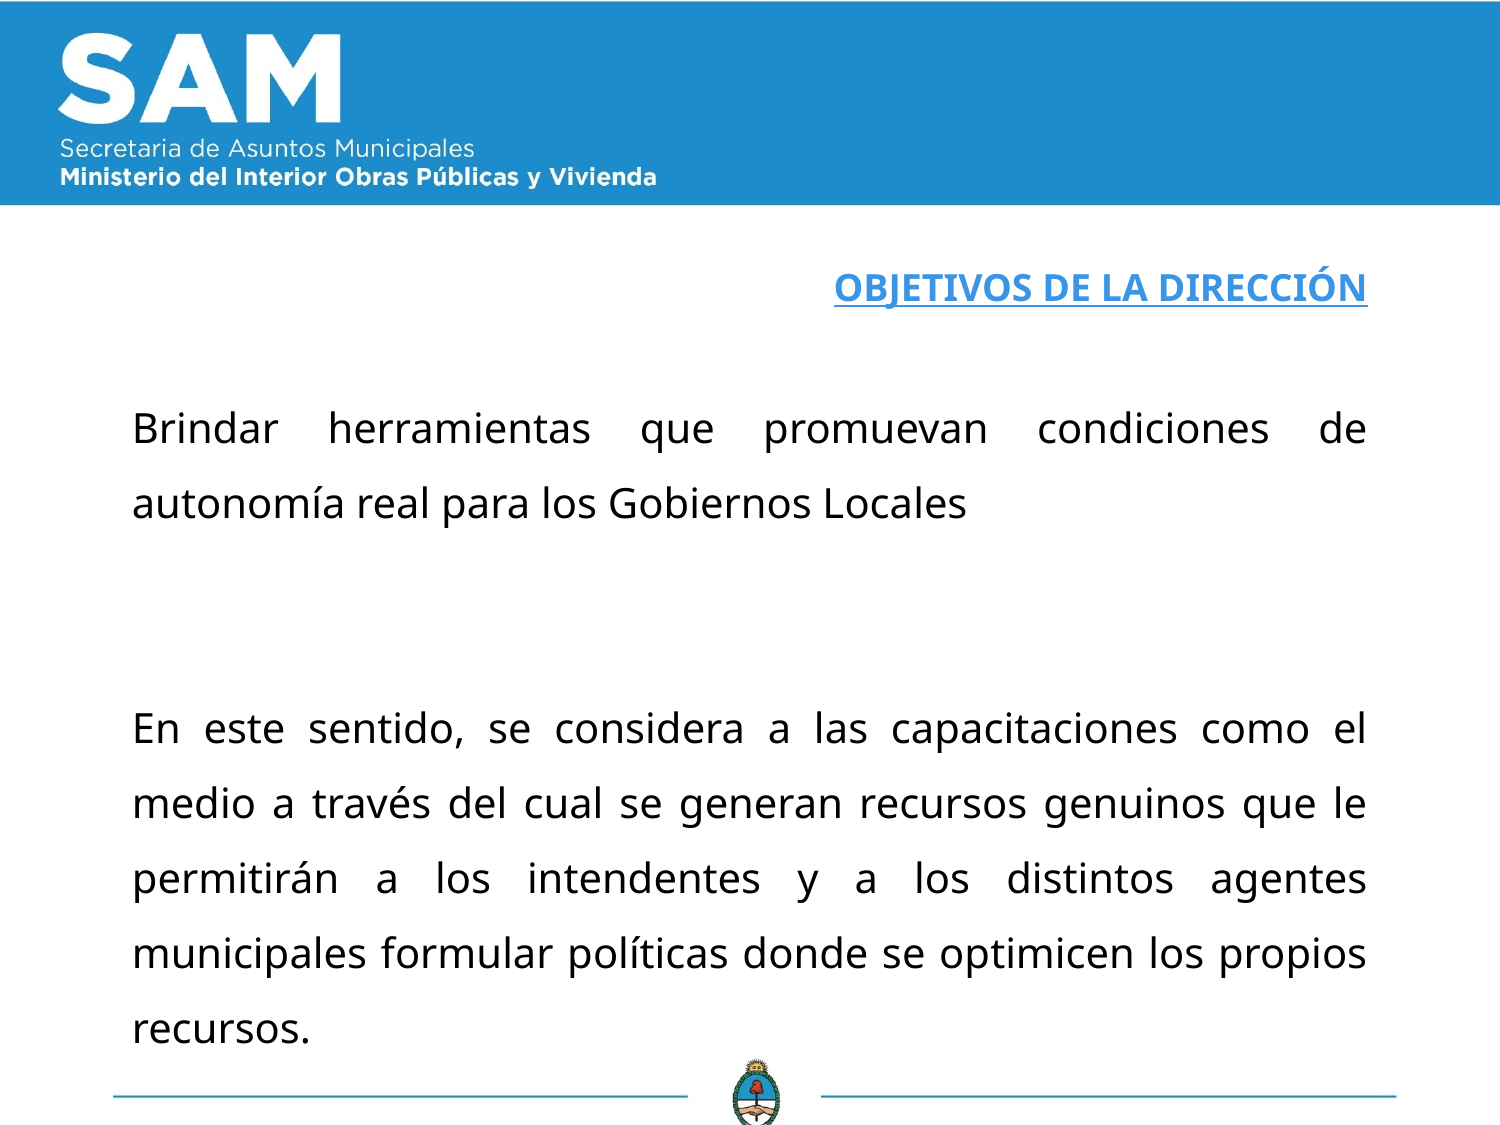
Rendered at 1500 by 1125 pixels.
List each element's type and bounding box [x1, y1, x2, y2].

list [0, 0, 1500, 1125]
